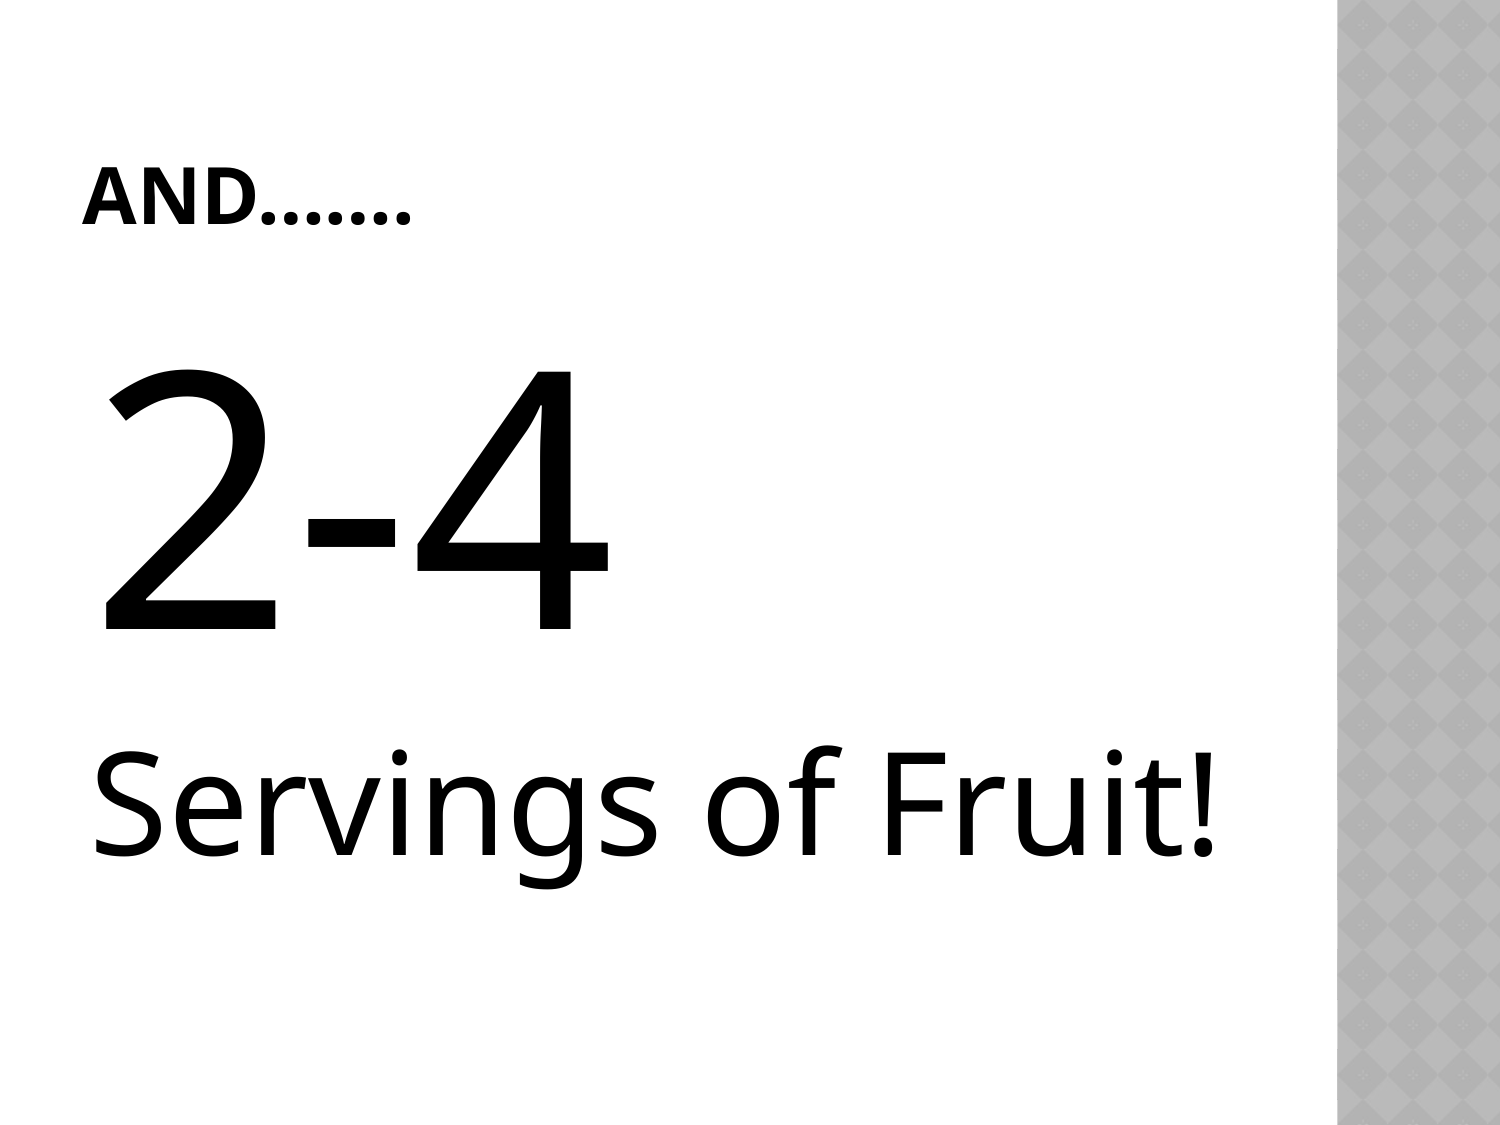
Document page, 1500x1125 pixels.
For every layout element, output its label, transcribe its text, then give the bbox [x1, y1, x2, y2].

title And……. [75, 52, 1263, 240]
list 2-4 Servings of Fruit! [75, 264, 1263, 1059]
